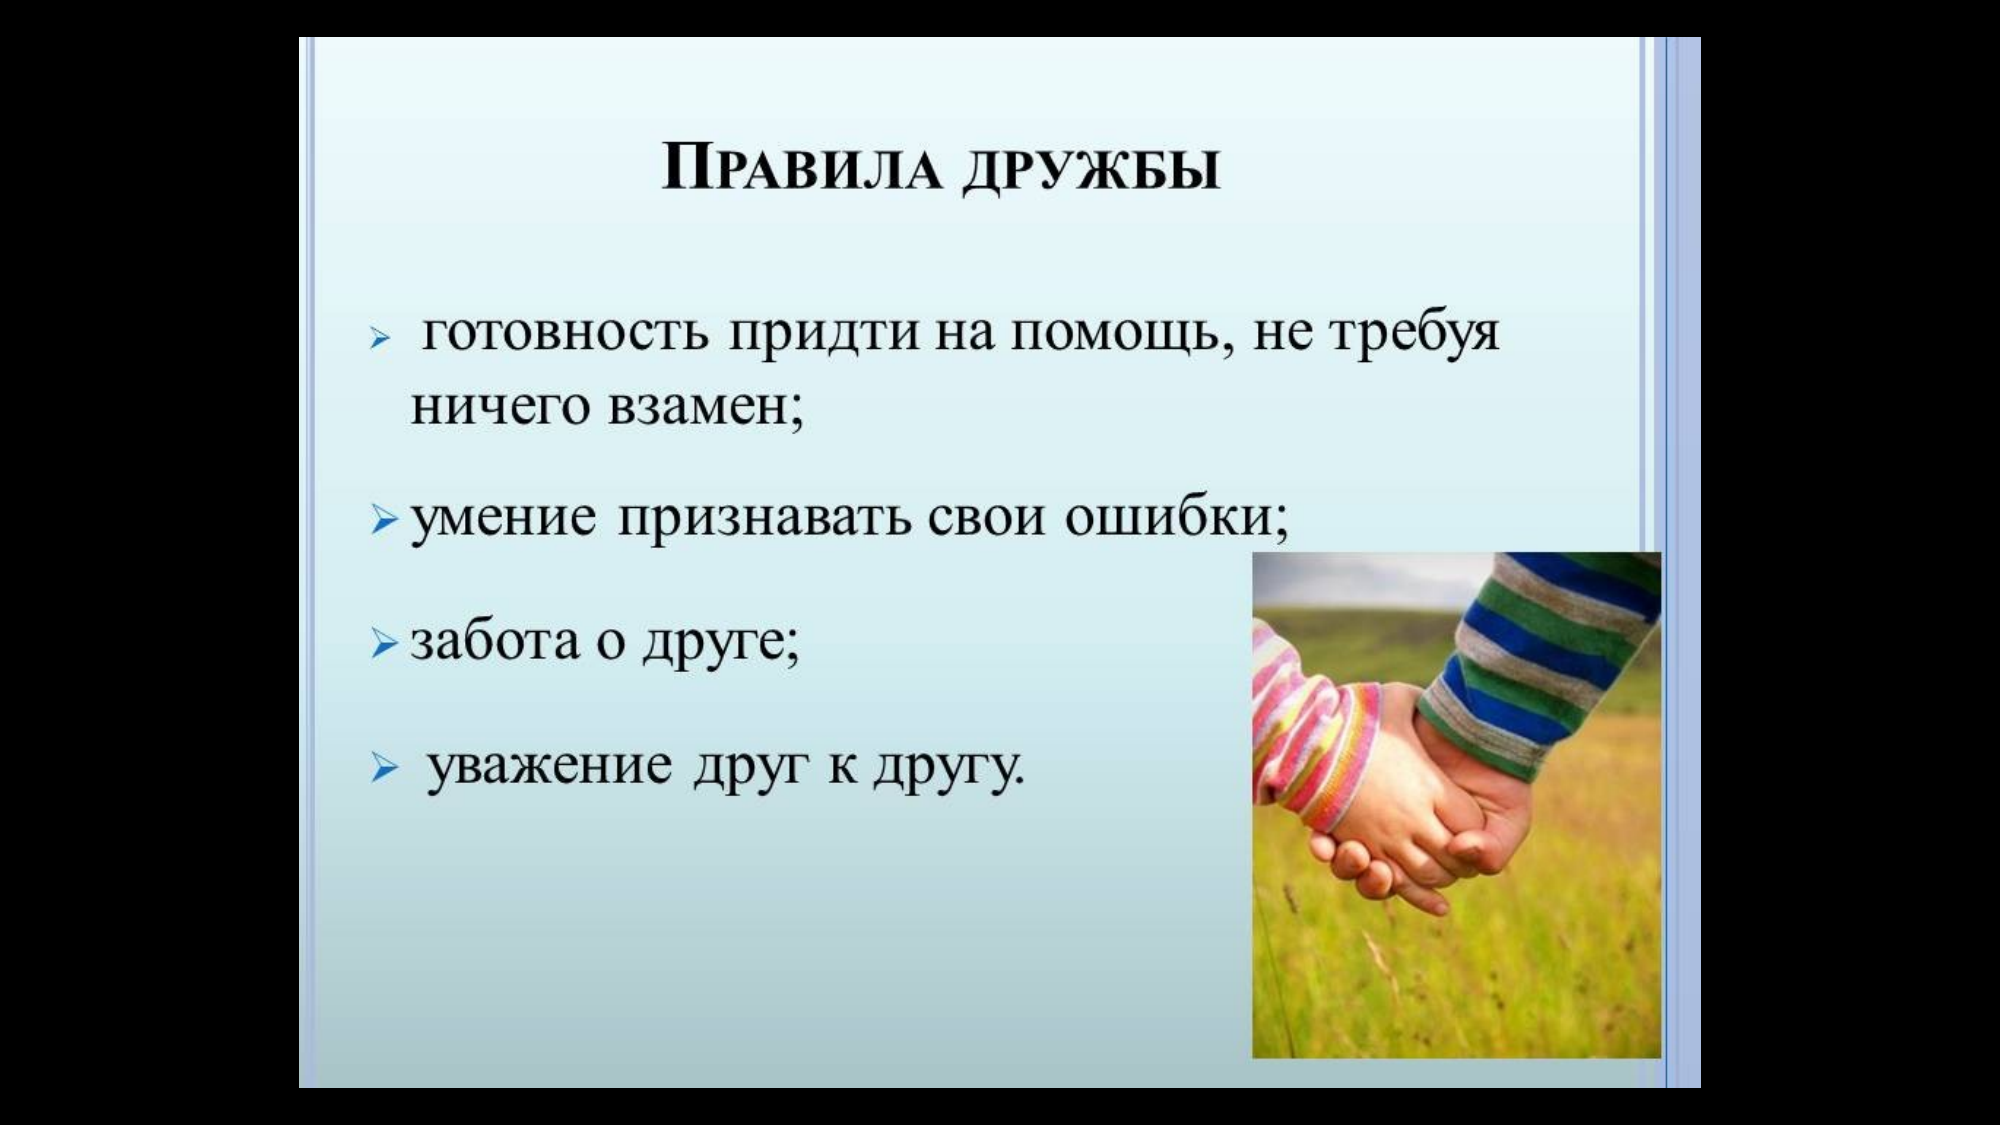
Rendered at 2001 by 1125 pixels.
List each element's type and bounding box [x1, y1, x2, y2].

picture [299, 37, 1701, 1088]
